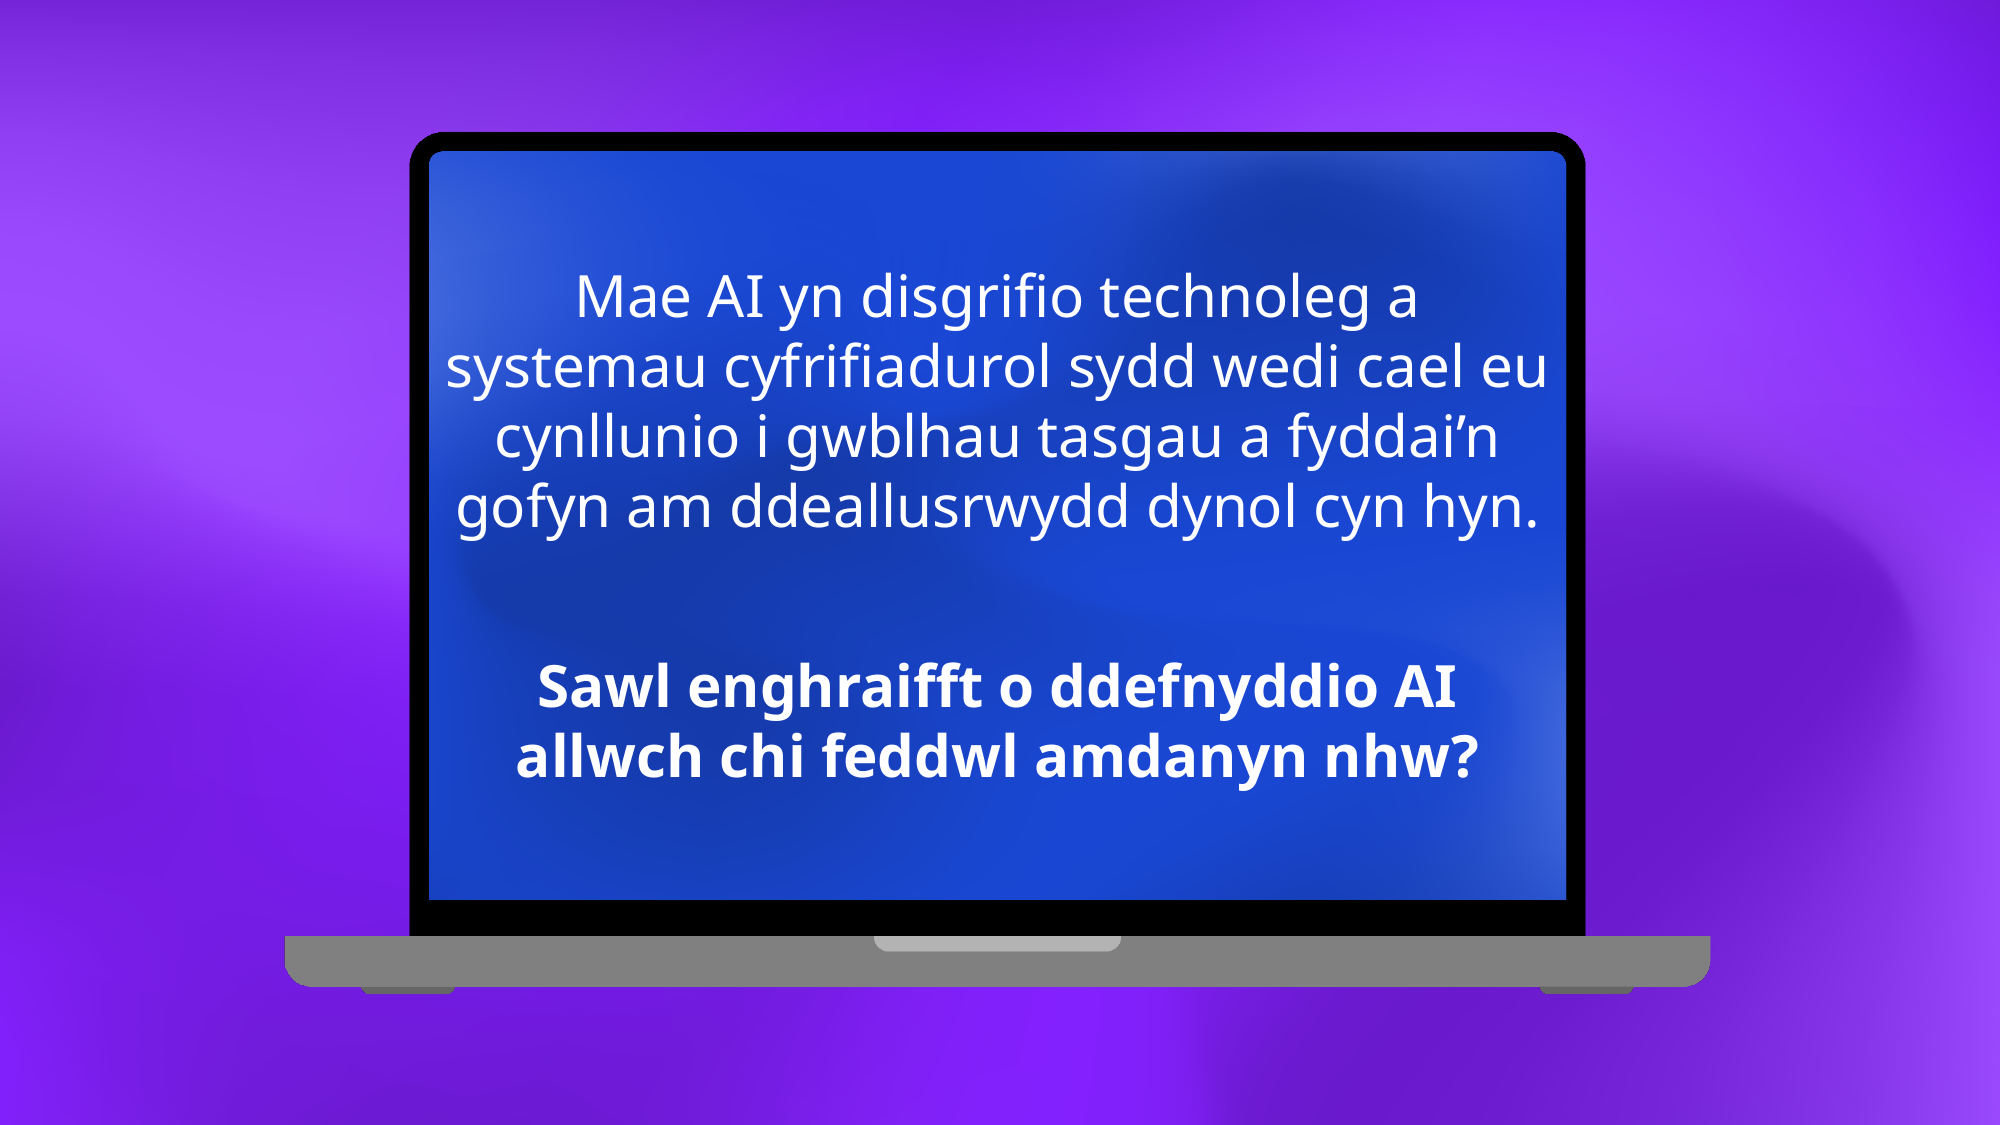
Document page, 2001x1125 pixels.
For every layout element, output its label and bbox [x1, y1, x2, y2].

picture [0, 0, 2000, 1125]
text_box [429, 251, 1566, 799]
